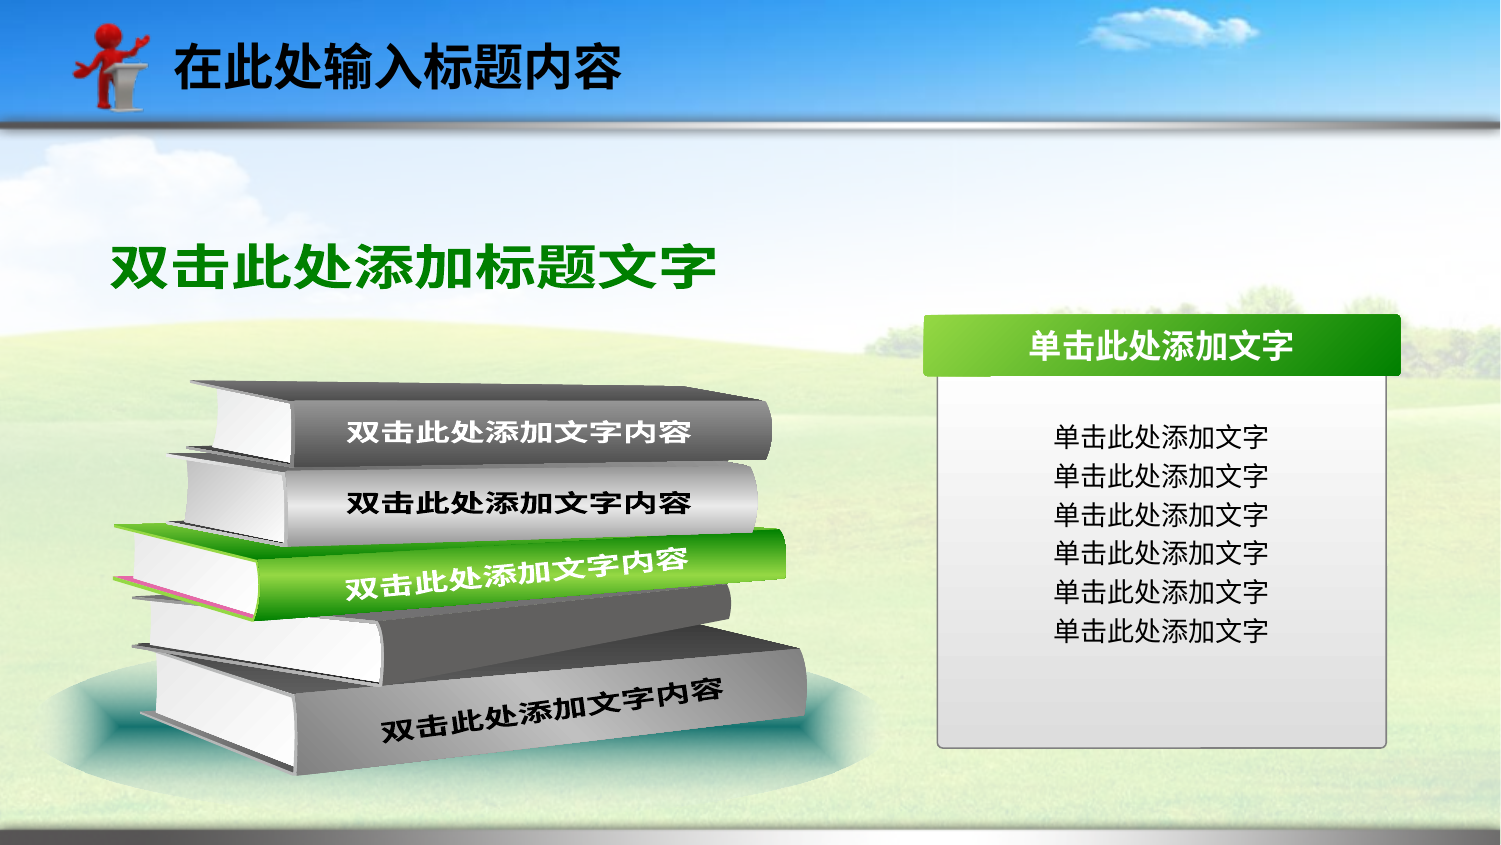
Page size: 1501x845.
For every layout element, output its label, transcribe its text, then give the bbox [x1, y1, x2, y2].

picture [0, 0, 1501, 845]
text_box 在此处输入标题内容 [108, 28, 688, 103]
text_box 单击此处添加文字 [923, 314, 1401, 377]
text_box 单击此处添加文字 单击此处添加文字 单击此处添加文字 单击此处添加文字 单击此处添加文字 单击此处添加文字 [937, 376, 1387, 749]
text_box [27, 379, 891, 820]
